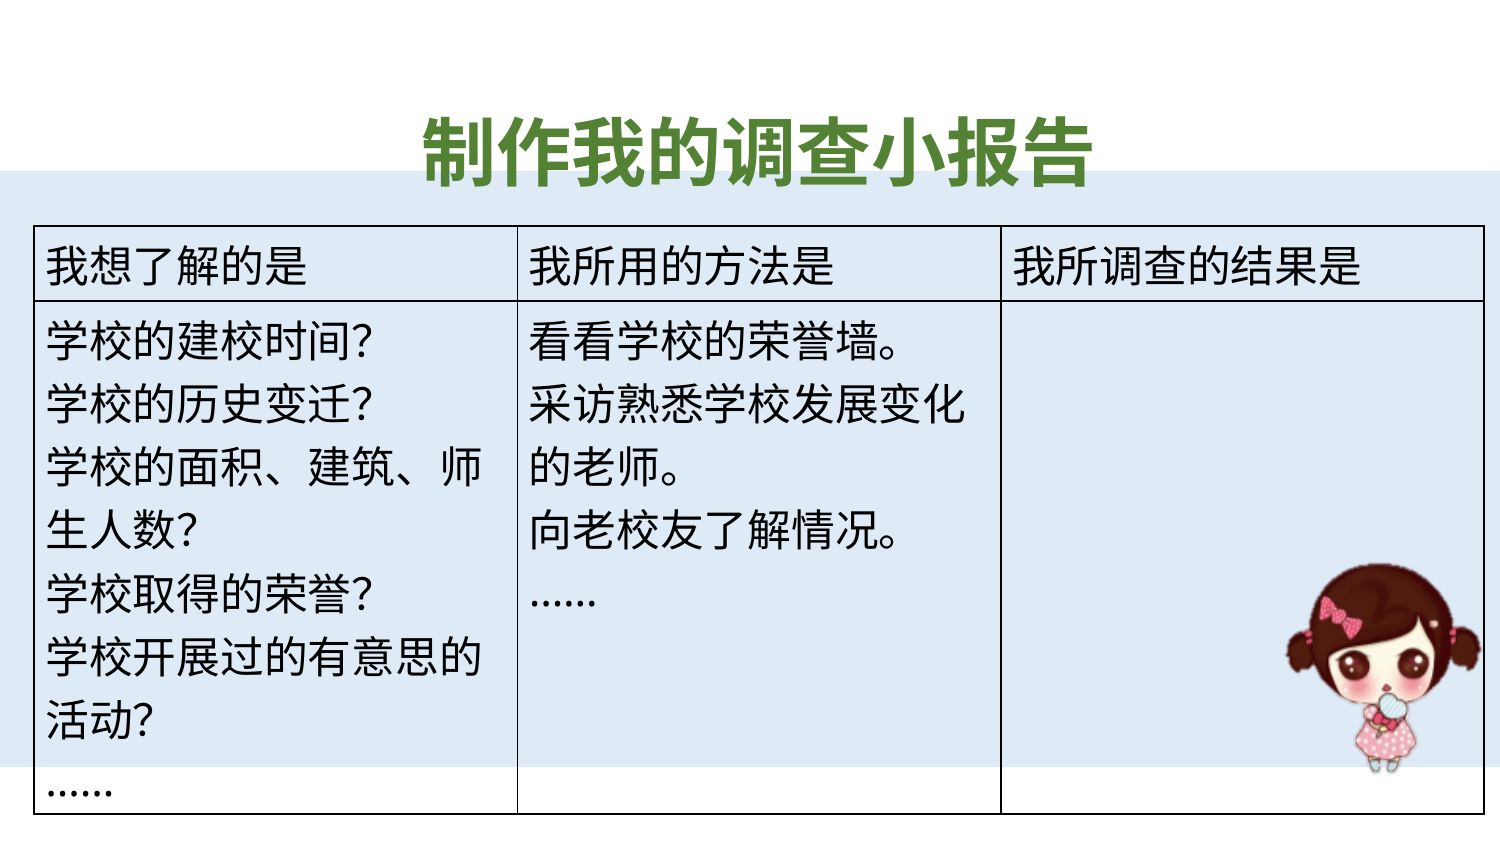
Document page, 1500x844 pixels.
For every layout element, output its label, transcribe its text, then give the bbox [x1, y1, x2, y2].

table_header 我所用的方法是 [518, 227, 1000, 300]
table_header 我想了解的是 [35, 227, 517, 300]
table_header 我所调查的结果是 [1002, 227, 1483, 300]
table_cell 学校的建校时间？ 学校的历史变迁？ 学校的面积、建筑、师生人数？ 学校取得的荣誉？ 学校开展过的有意思的活动？ …… [35, 302, 517, 813]
table_cell [1002, 302, 1483, 813]
text_box 制作我的调查小报告 [410, 99, 1115, 201]
picture [1269, 561, 1486, 778]
text_box [0, 170, 1500, 768]
table_cell 看看学校的荣誉墙。 采访熟悉学校发展变化的老师。 向老校友了解情况。 …… [518, 302, 1000, 813]
